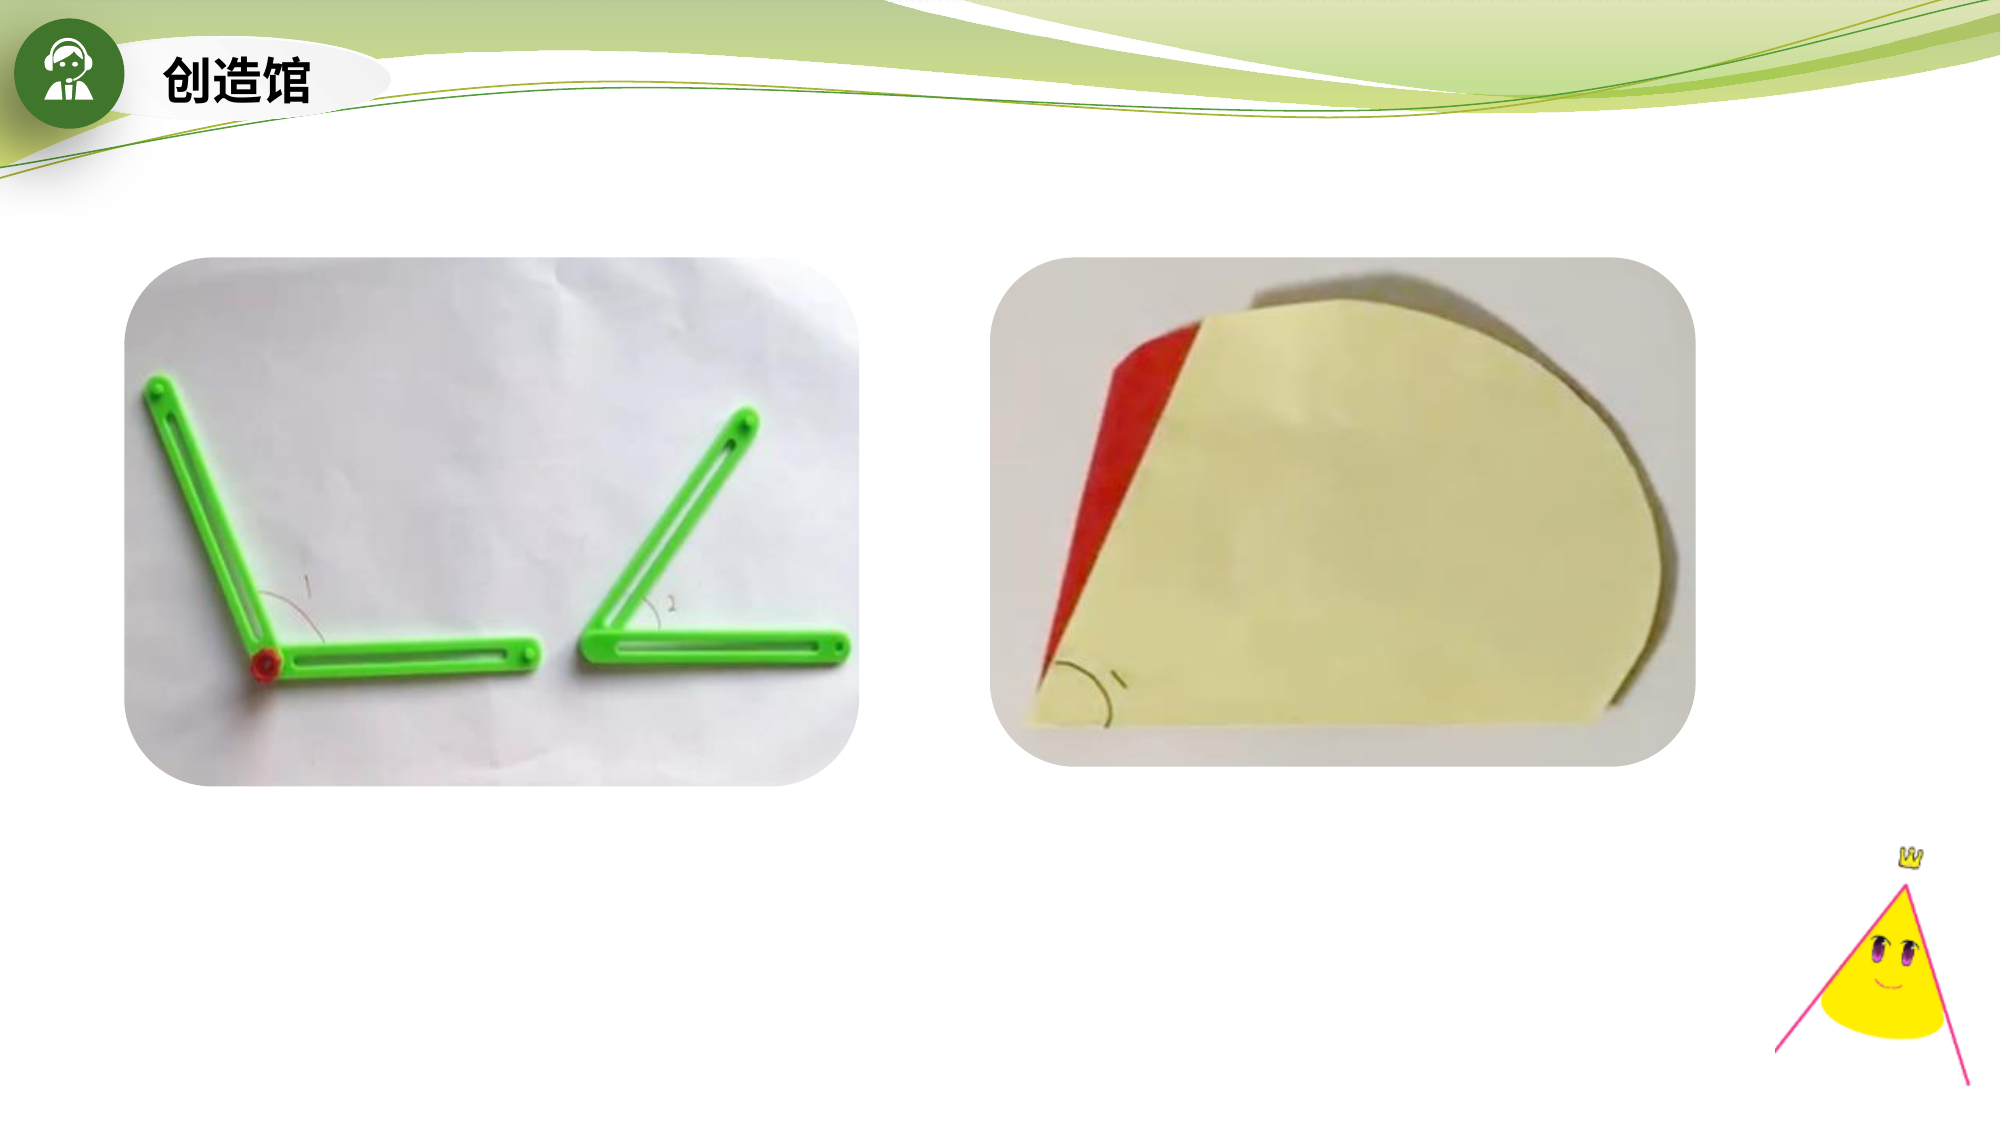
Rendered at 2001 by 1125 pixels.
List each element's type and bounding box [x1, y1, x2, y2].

picture [1775, 845, 1985, 1105]
text_box [50, 35, 396, 121]
text_box [13, 17, 111, 130]
picture [989, 257, 1696, 767]
text_box [44, 53, 50, 71]
picture [124, 257, 860, 787]
text_box [44, 87, 50, 100]
